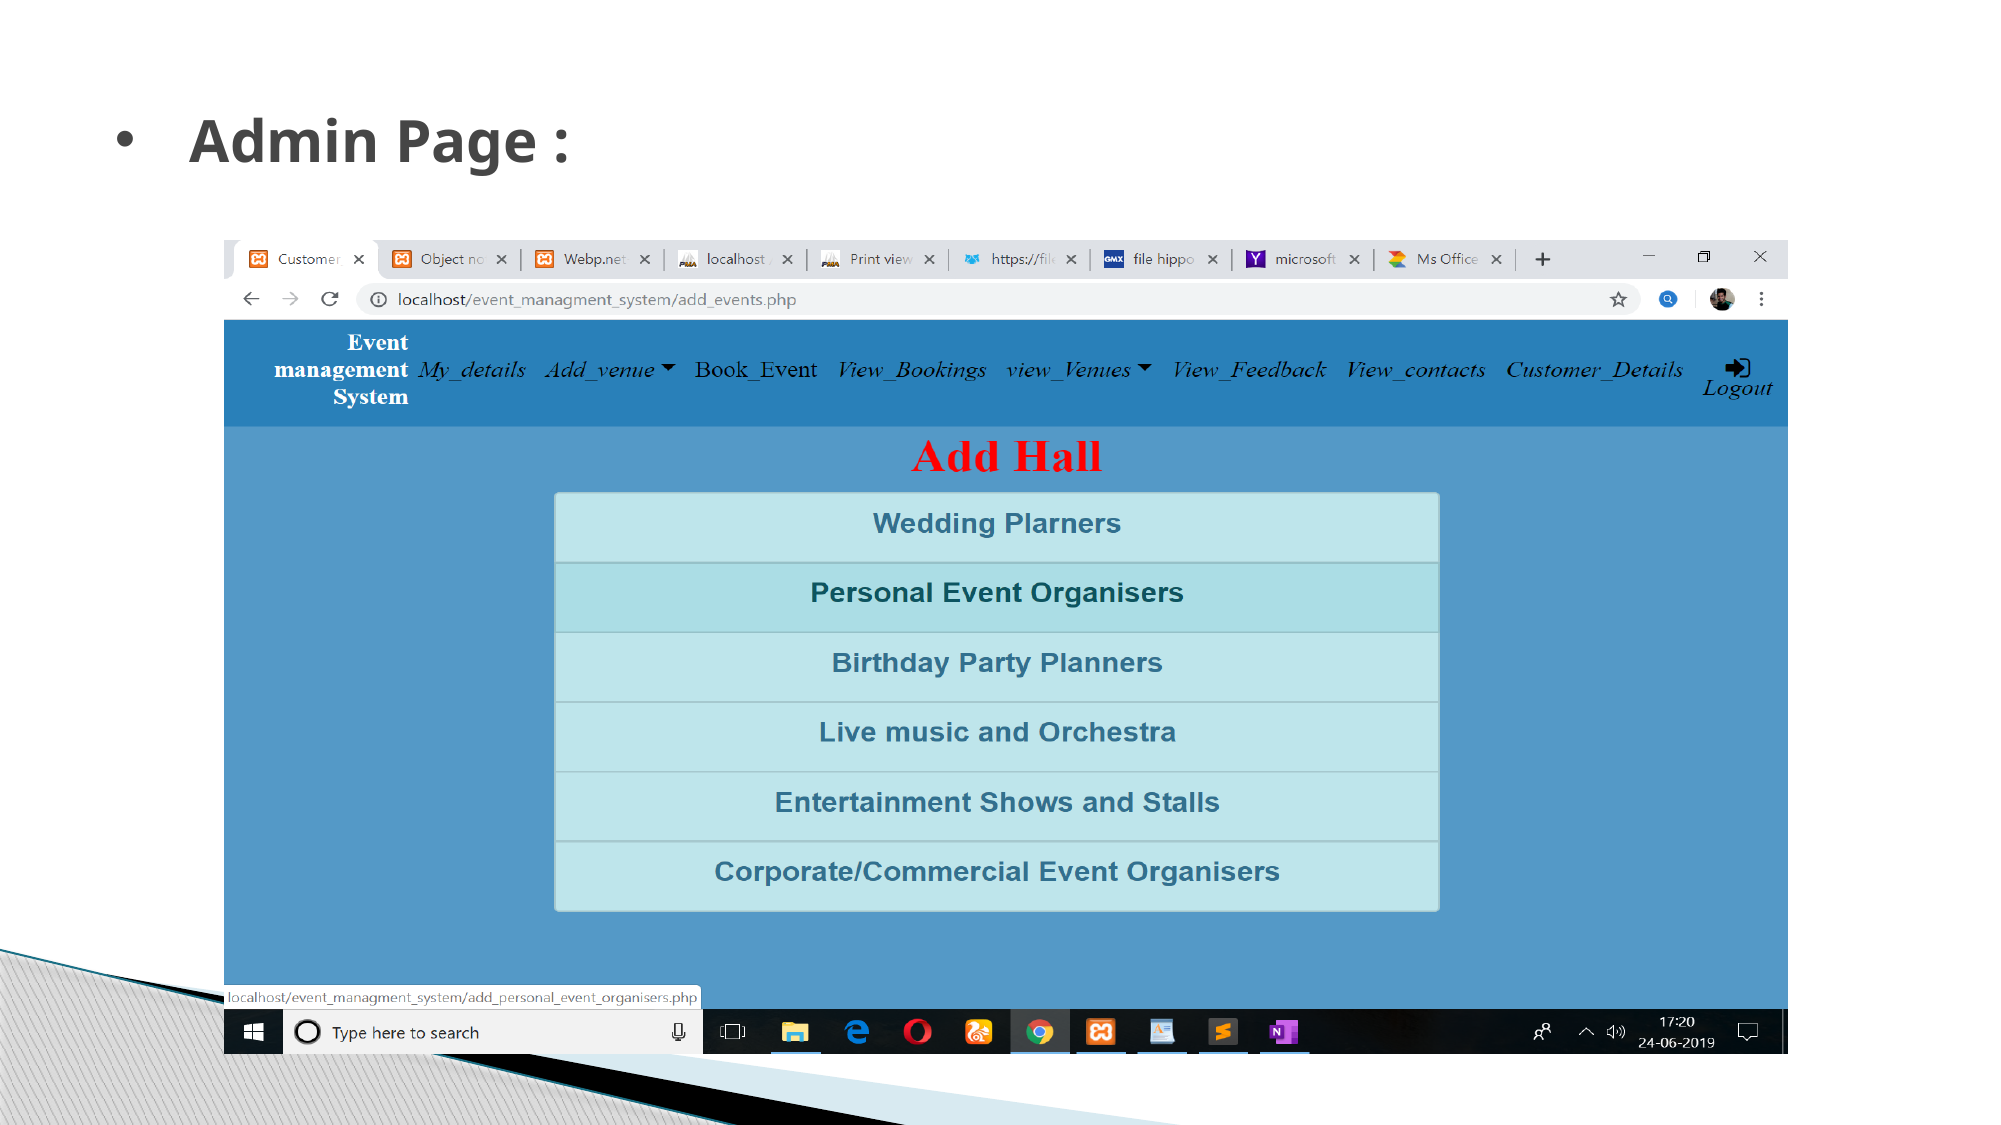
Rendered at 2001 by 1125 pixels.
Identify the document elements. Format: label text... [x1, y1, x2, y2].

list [224, 240, 1788, 1054]
title Admin Page : [99, 45, 1900, 233]
